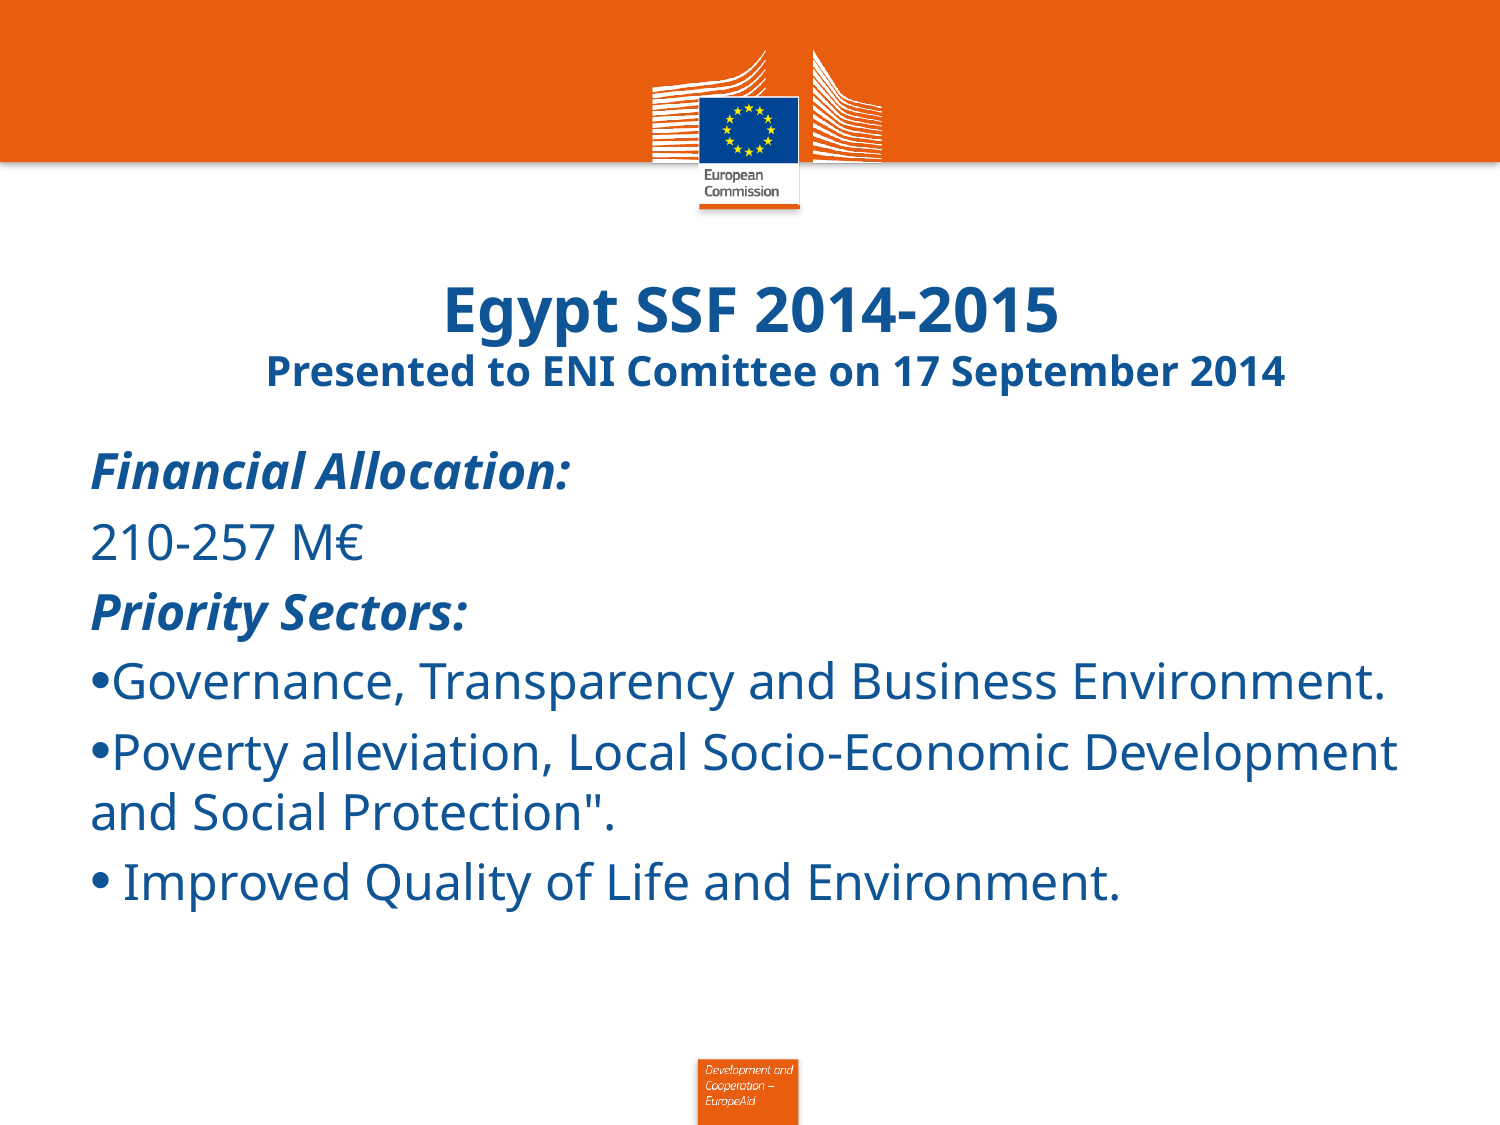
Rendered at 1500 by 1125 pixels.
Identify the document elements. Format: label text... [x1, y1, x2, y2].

picture [698, 1059, 799, 1125]
list Financial Allocation: 210-257 M€ Priority Sectors: Governance, Transparency and Business Environment. Poverty alleviation, Local Socio-Economic Development and Social Protection". Improved Quality of Life and Environment. [74, 432, 1426, 988]
picture [615, 50, 882, 255]
title Egypt SSF 2014-2015 Presented to ENI Comittee on 17 September 2014 [76, 255, 1428, 410]
